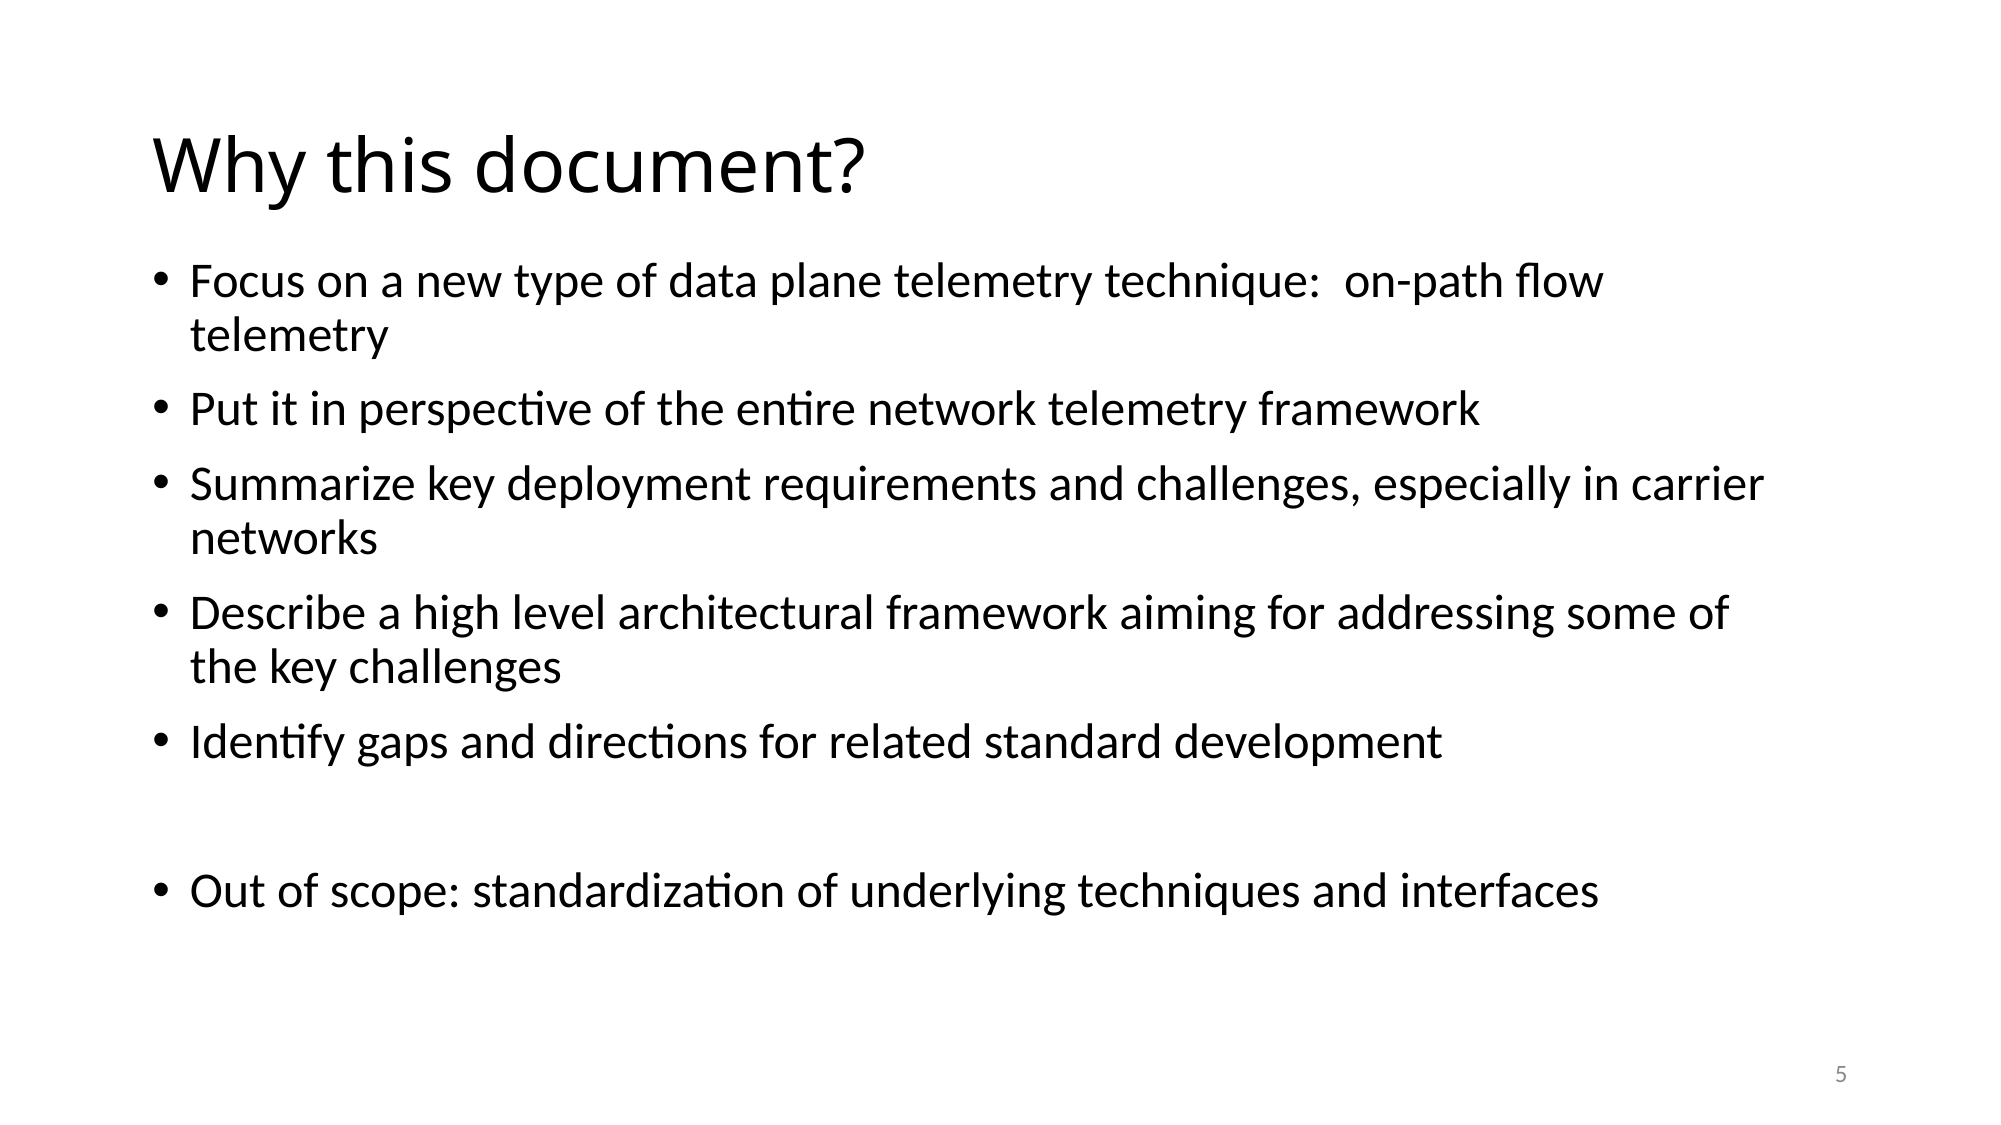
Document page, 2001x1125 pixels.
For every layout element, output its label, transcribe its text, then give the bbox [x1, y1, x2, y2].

list Focus on a new type of data plane telemetry technique: on-path flow telemetry Put it in perspective of the entire network telemetry framework Summarize key deployment requirements and challenges, especially in carrier networks Describe a high level architectural framework aiming for addressing some of the key challenges Identify gaps and directions for related standard development Out of scope: standardization of underlying techniques and interfaces [137, 246, 1797, 1043]
title Why this document? [137, 59, 1863, 278]
slide_number 5 [1412, 1042, 1863, 1103]
